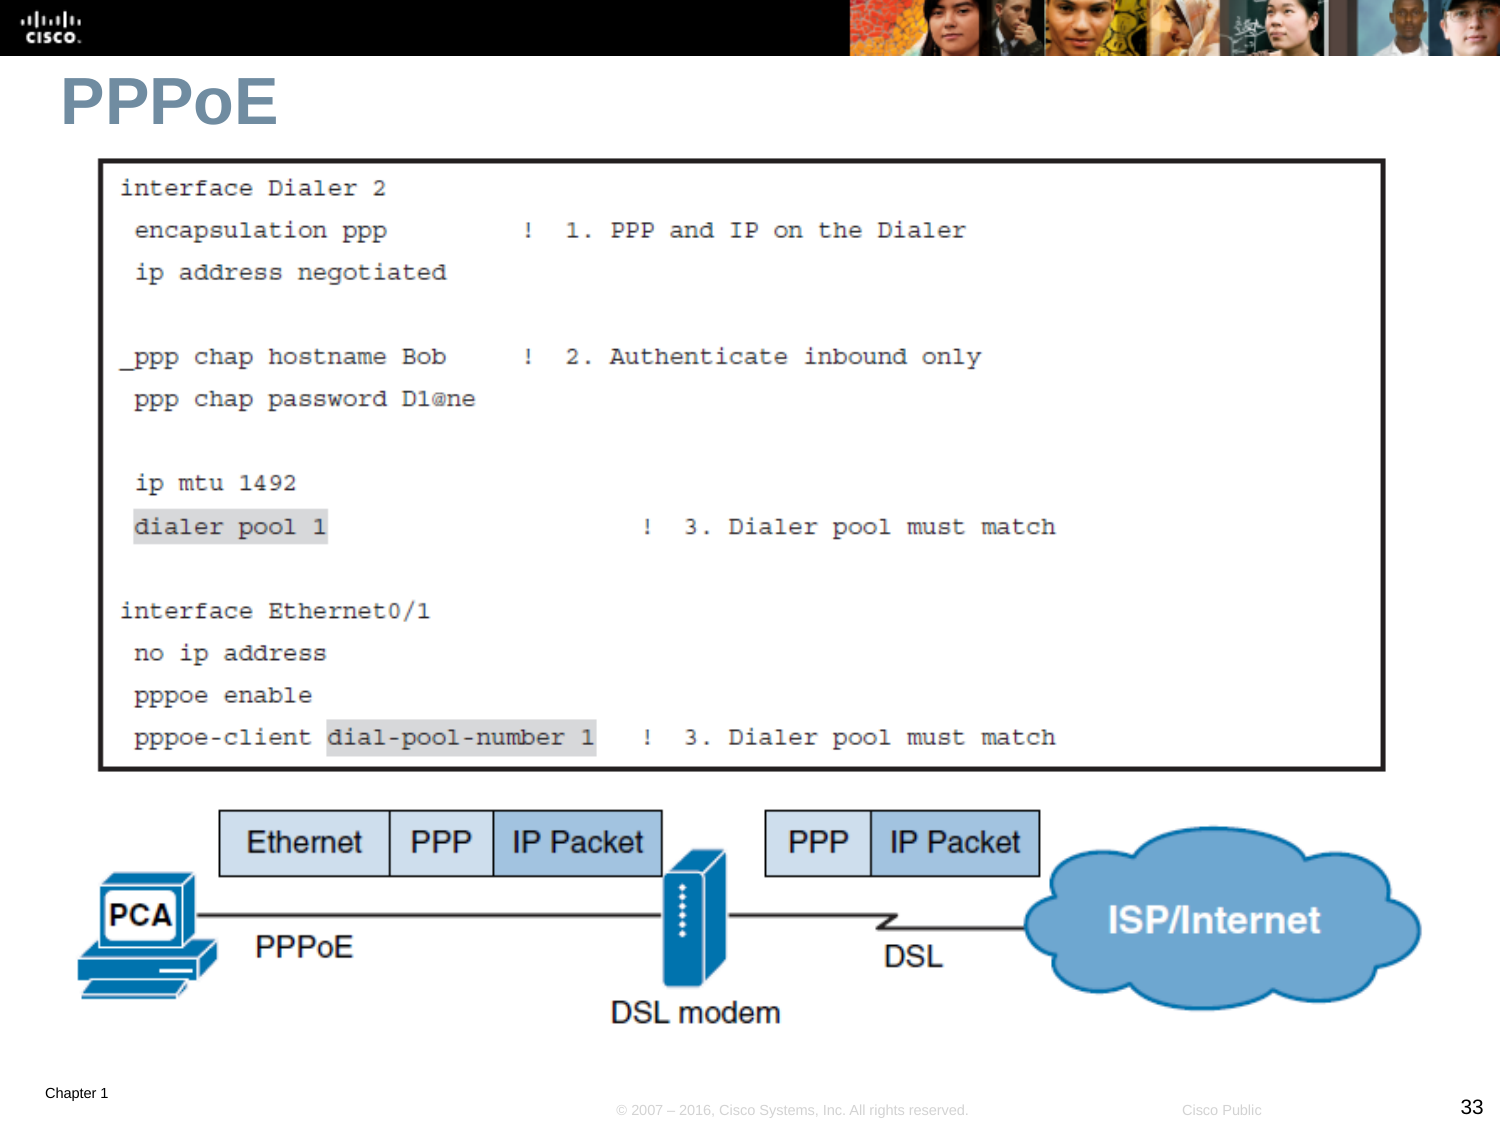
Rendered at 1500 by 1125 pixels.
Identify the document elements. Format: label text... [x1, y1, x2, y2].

picture [89, 152, 1389, 776]
title PPPoE [45, 59, 1444, 182]
picture [0, 0, 1500, 56]
picture [45, 784, 1434, 1046]
